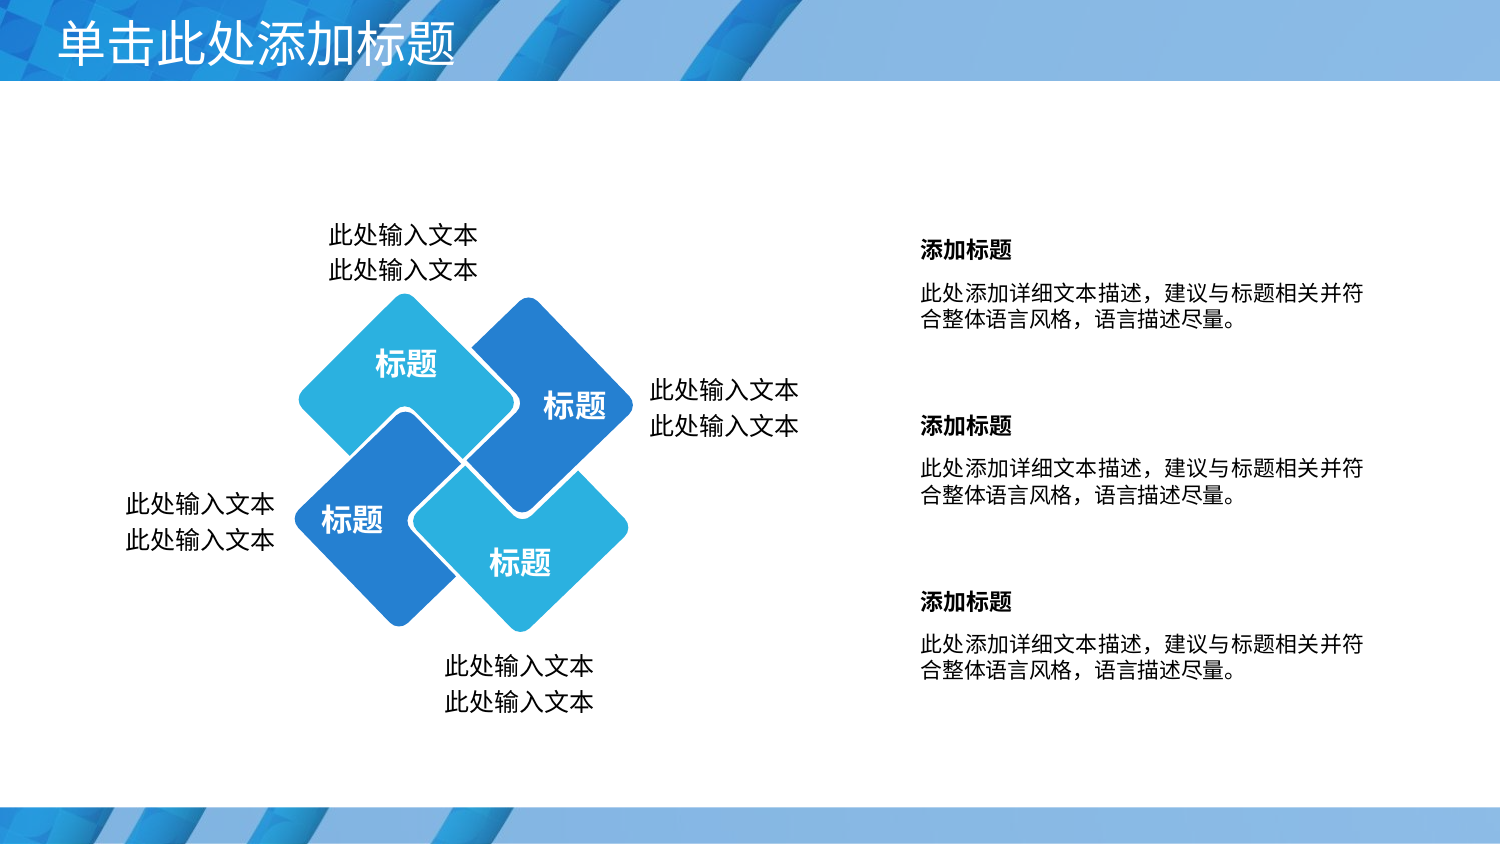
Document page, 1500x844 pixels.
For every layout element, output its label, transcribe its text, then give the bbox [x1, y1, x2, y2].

text_box 标题 [294, 411, 462, 627]
text_box 此处输入文本 此处输入文本 [292, 211, 516, 287]
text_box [905, 580, 1380, 695]
text_box 标题 [413, 465, 629, 632]
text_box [905, 228, 1380, 343]
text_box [905, 404, 1380, 519]
text_box 此处输入文本 此处输入文本 [638, 367, 861, 443]
text_box 此处输入文本 此处输入文本 [64, 481, 287, 556]
text_box 标题 [298, 293, 514, 459]
text_box 此处输入文本 此处输入文本 [408, 643, 631, 718]
text_box 标题 [466, 297, 633, 513]
text_box 单击此处添加标题 [41, 11, 1392, 90]
